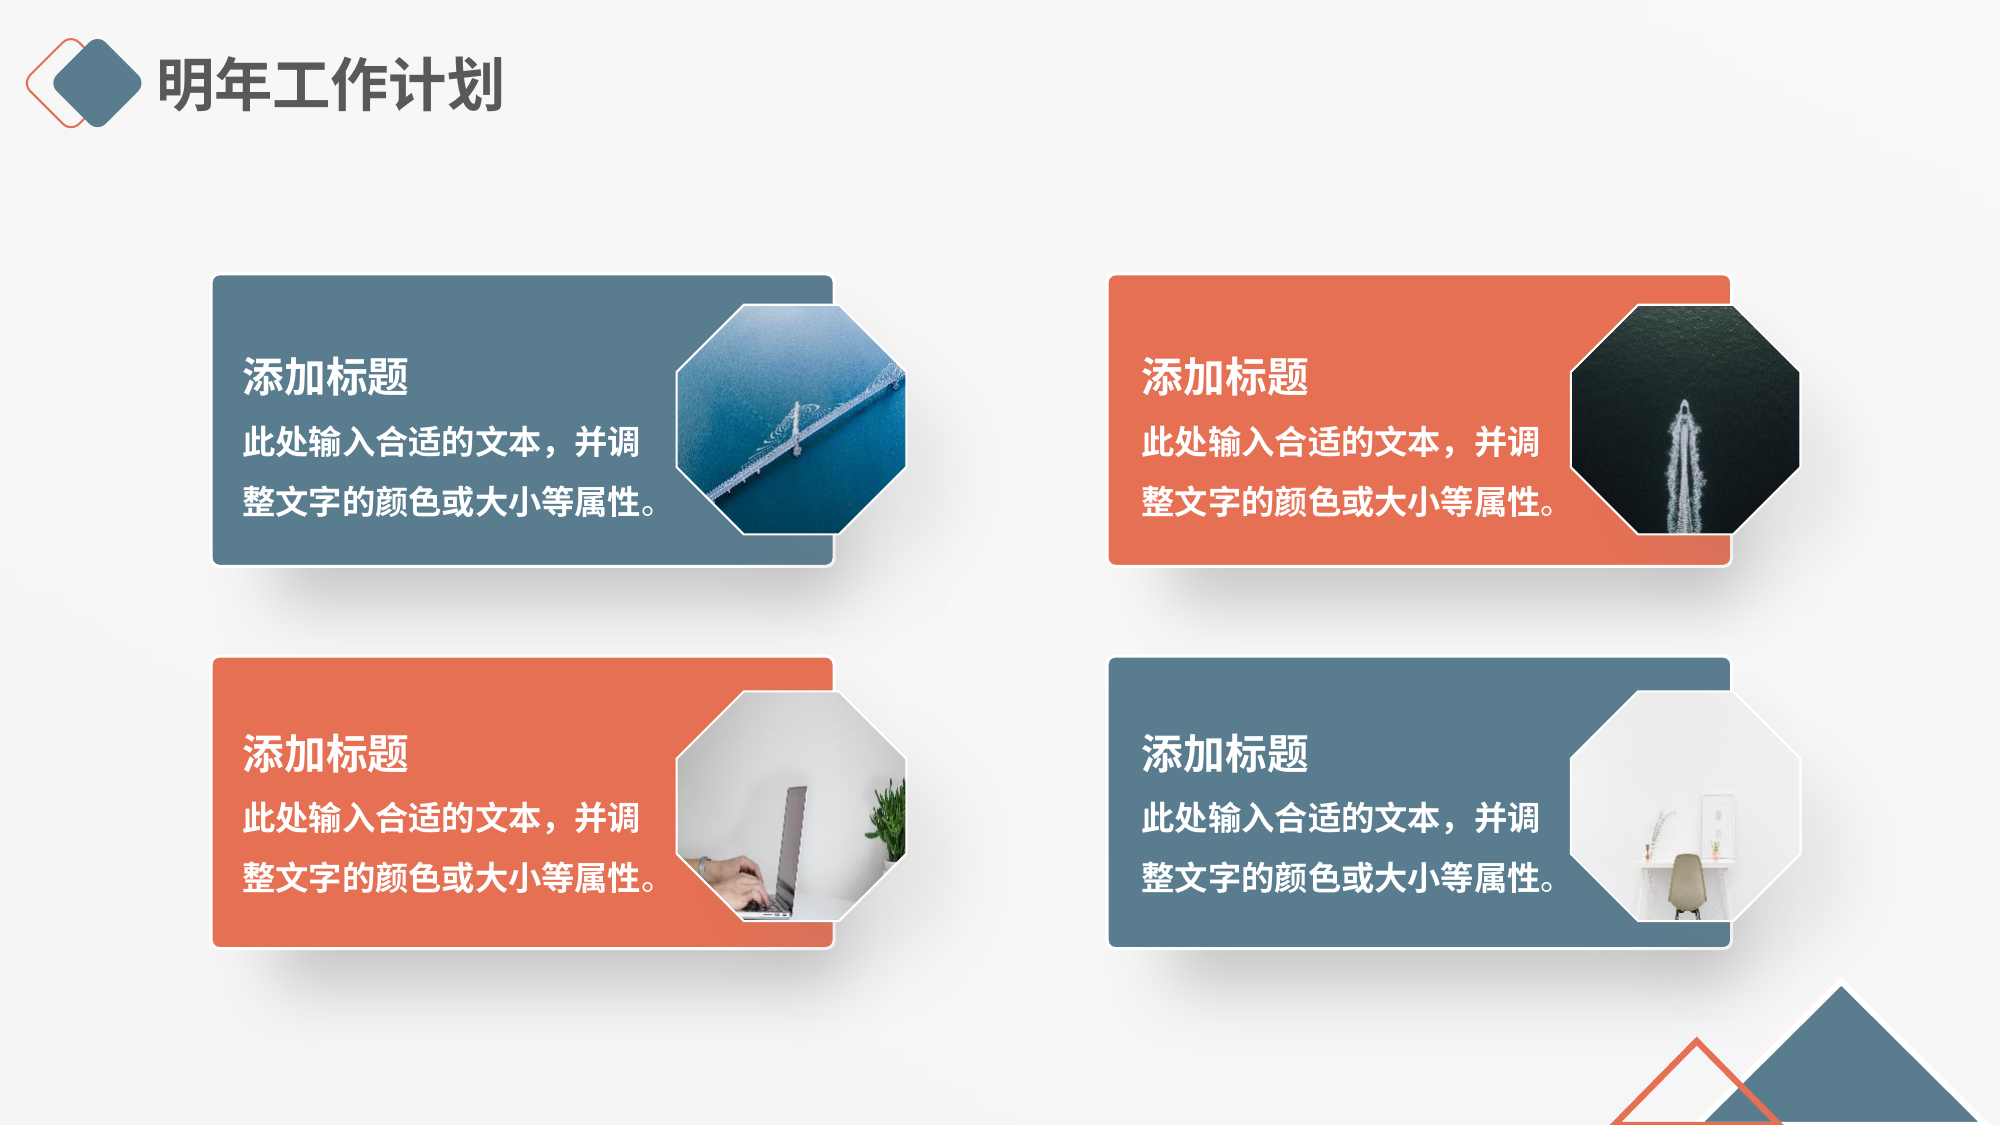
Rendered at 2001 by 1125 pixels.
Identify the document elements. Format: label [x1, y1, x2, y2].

picture [0, 0, 2000, 1125]
text_box [1107, 273, 1801, 567]
text_box [211, 656, 907, 949]
text_box [36, 40, 523, 127]
text_box [1107, 656, 1801, 949]
text_box [1614, 981, 1986, 1125]
text_box [211, 273, 907, 567]
